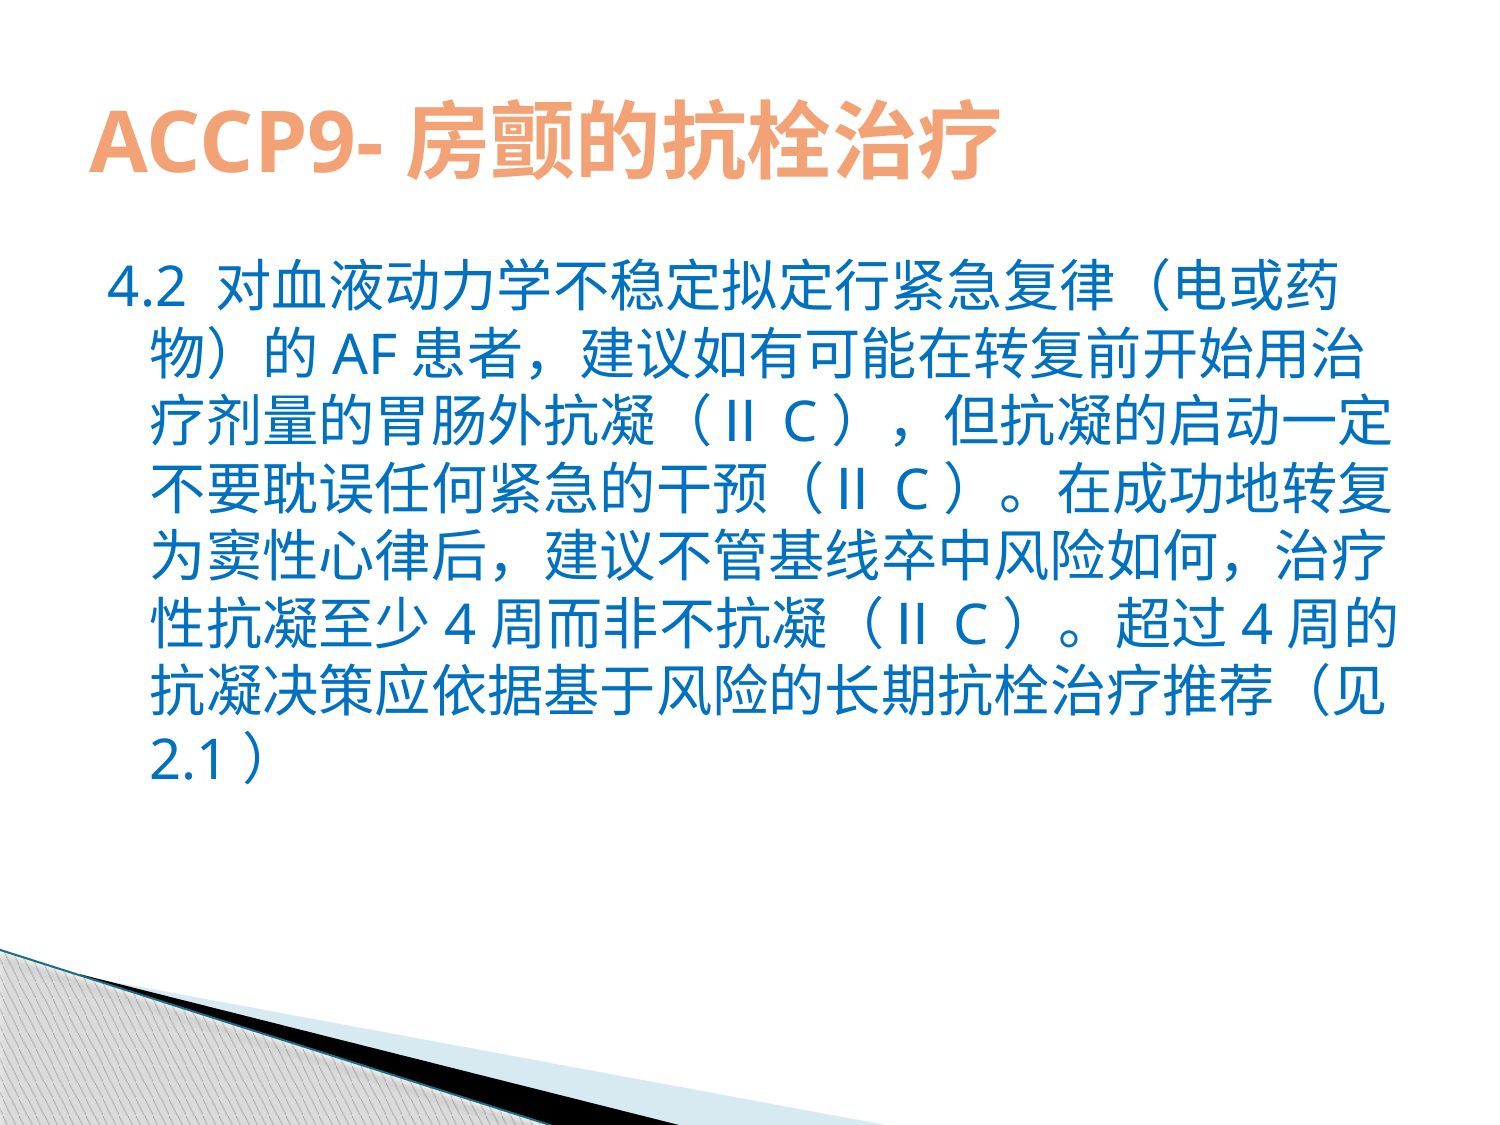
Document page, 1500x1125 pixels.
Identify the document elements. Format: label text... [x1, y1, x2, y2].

list 4.2 对血液动力学不稳定拟定行紧急复律（电或药物）的AF患者，建议如有可能在转复前开始用治疗剂量的胃肠外抗凝（ⅡC），但抗凝的启动一定不要耽误任何紧急的干预（ⅡC）。在成功地转复为窦性心律后，建议不管基线卒中风险如何，治疗性抗凝至少4周而非不抗凝（ⅡC）。超过4周的抗凝决策应依据基于风险的长期抗栓治疗推荐（见2.1） [74, 242, 1426, 986]
title ACCP9-房颤的抗栓治疗 [75, 45, 1425, 233]
